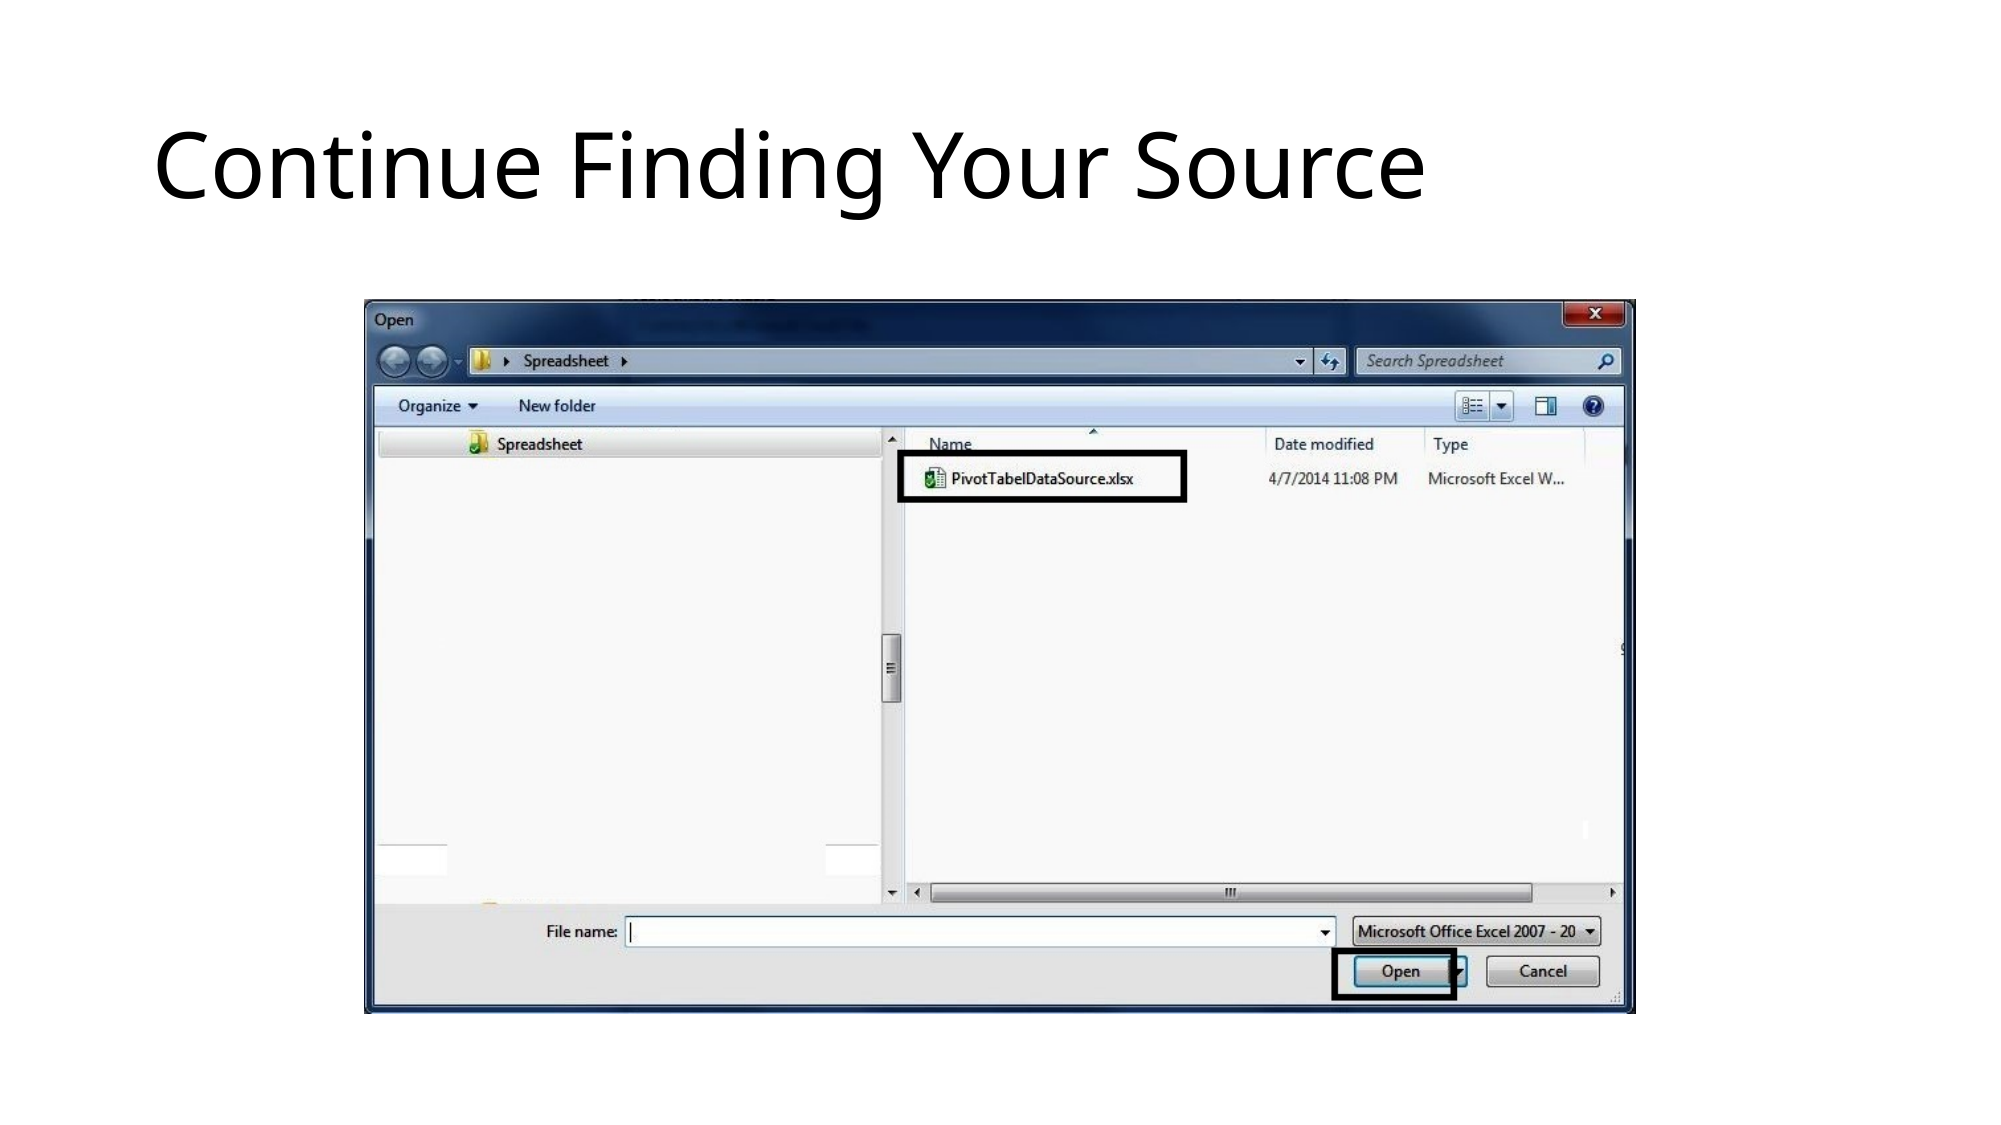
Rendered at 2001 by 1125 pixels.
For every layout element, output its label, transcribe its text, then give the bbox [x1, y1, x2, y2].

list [364, 299, 1636, 1014]
title Continue Finding Your Source [137, 59, 1863, 278]
